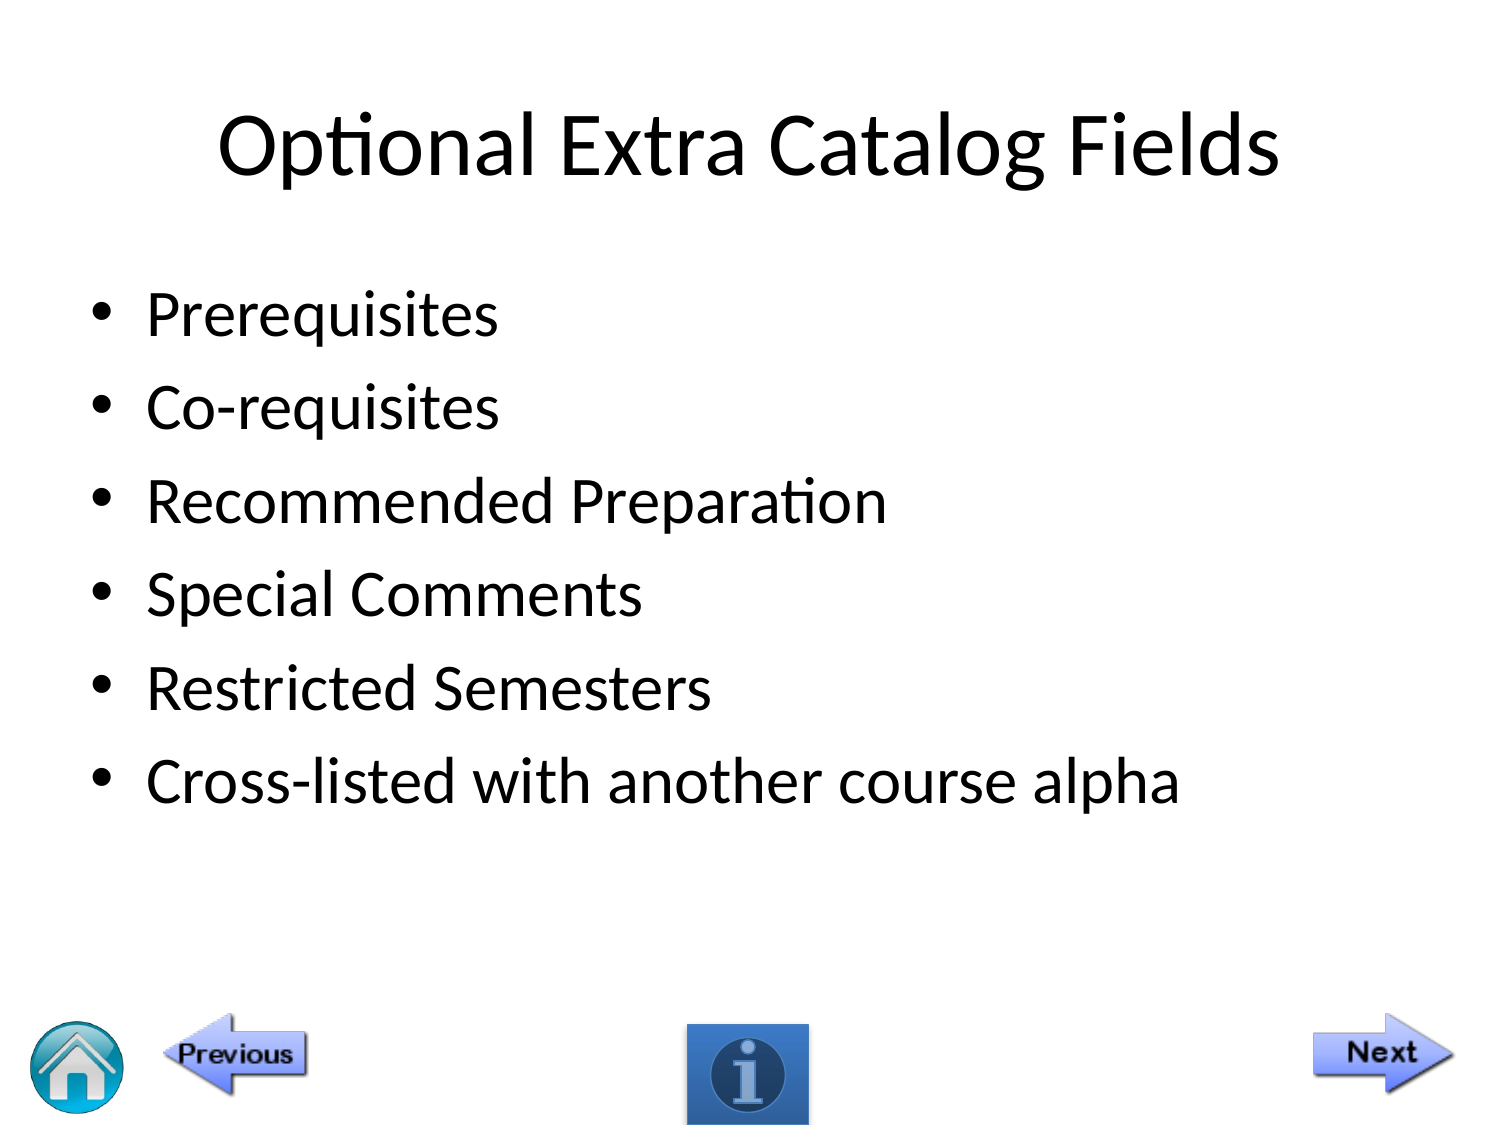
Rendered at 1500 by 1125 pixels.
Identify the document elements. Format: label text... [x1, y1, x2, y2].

text_box [687, 1024, 809, 1125]
list Prerequisites Co-requisites Recommended Preparation Special Comments Restricted Semesters Cross-listed with another course alpha [75, 262, 1425, 1005]
picture [24, 1014, 129, 1118]
picture [1312, 1012, 1460, 1100]
title Optional Extra Catalog Fields [75, 45, 1425, 233]
picture [162, 1012, 313, 1102]
